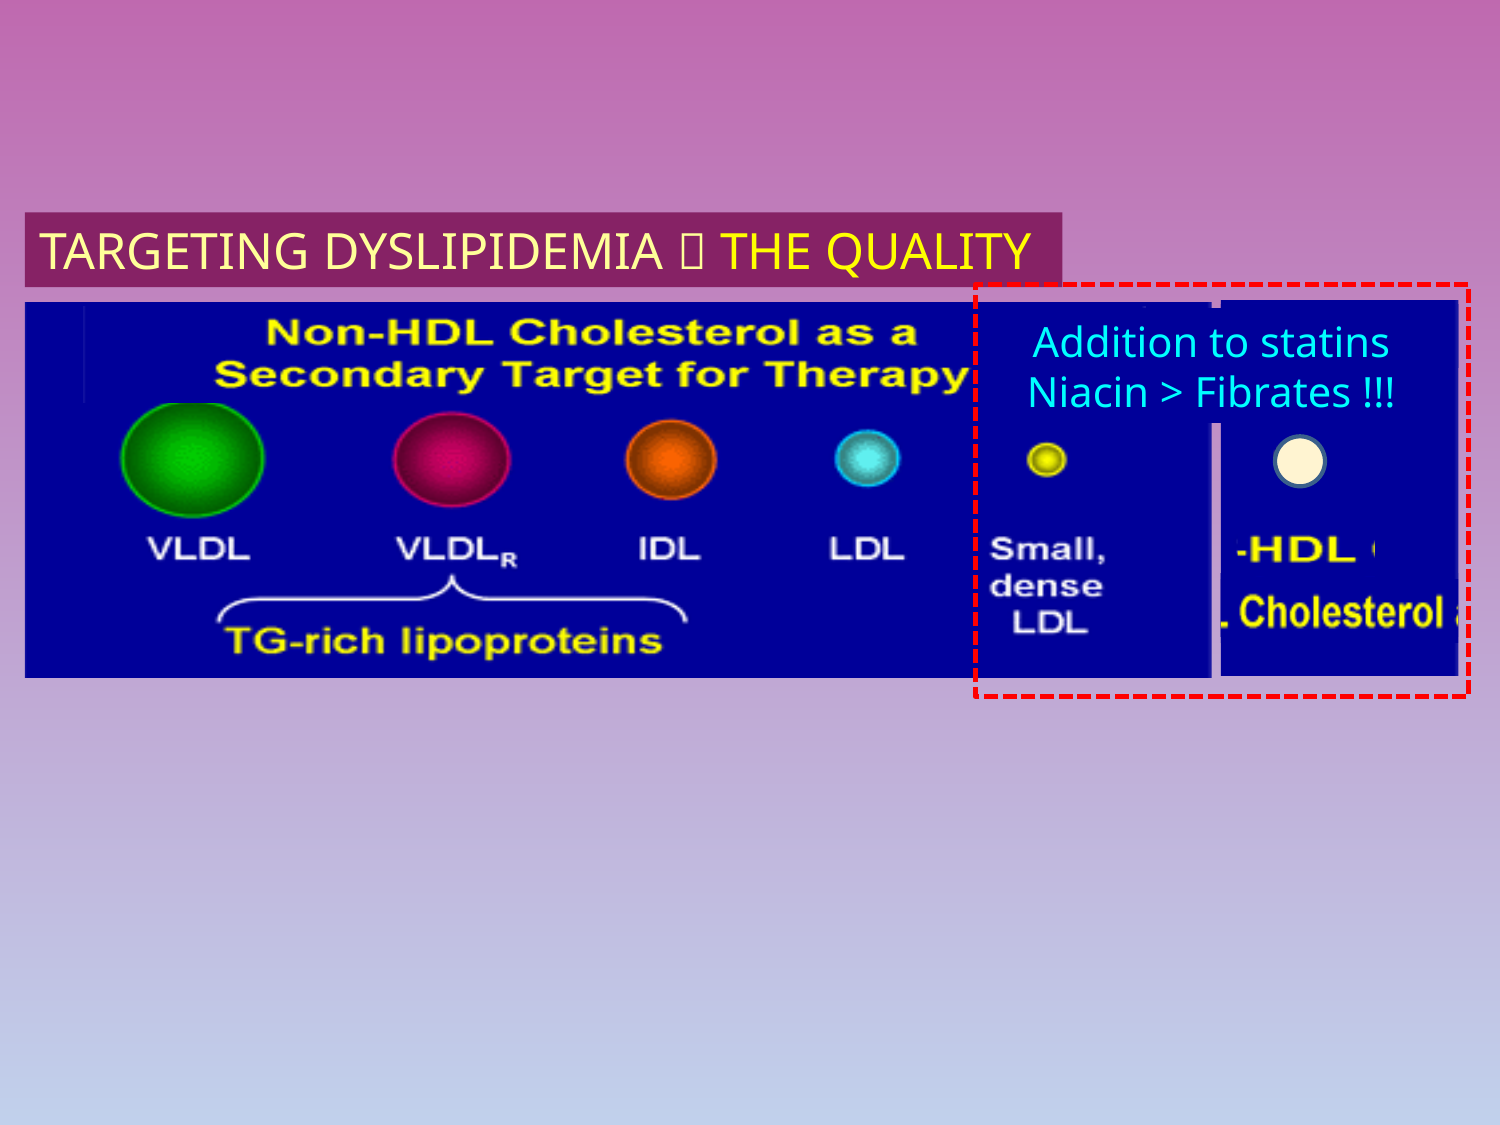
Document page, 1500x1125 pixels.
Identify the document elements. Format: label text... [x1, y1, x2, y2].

text_box TARGETING DYSLIPIDEMIA  THE QUALITY [24, 212, 1063, 288]
picture [1220, 300, 1459, 677]
text_box [973, 282, 1471, 699]
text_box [24, 302, 1212, 678]
